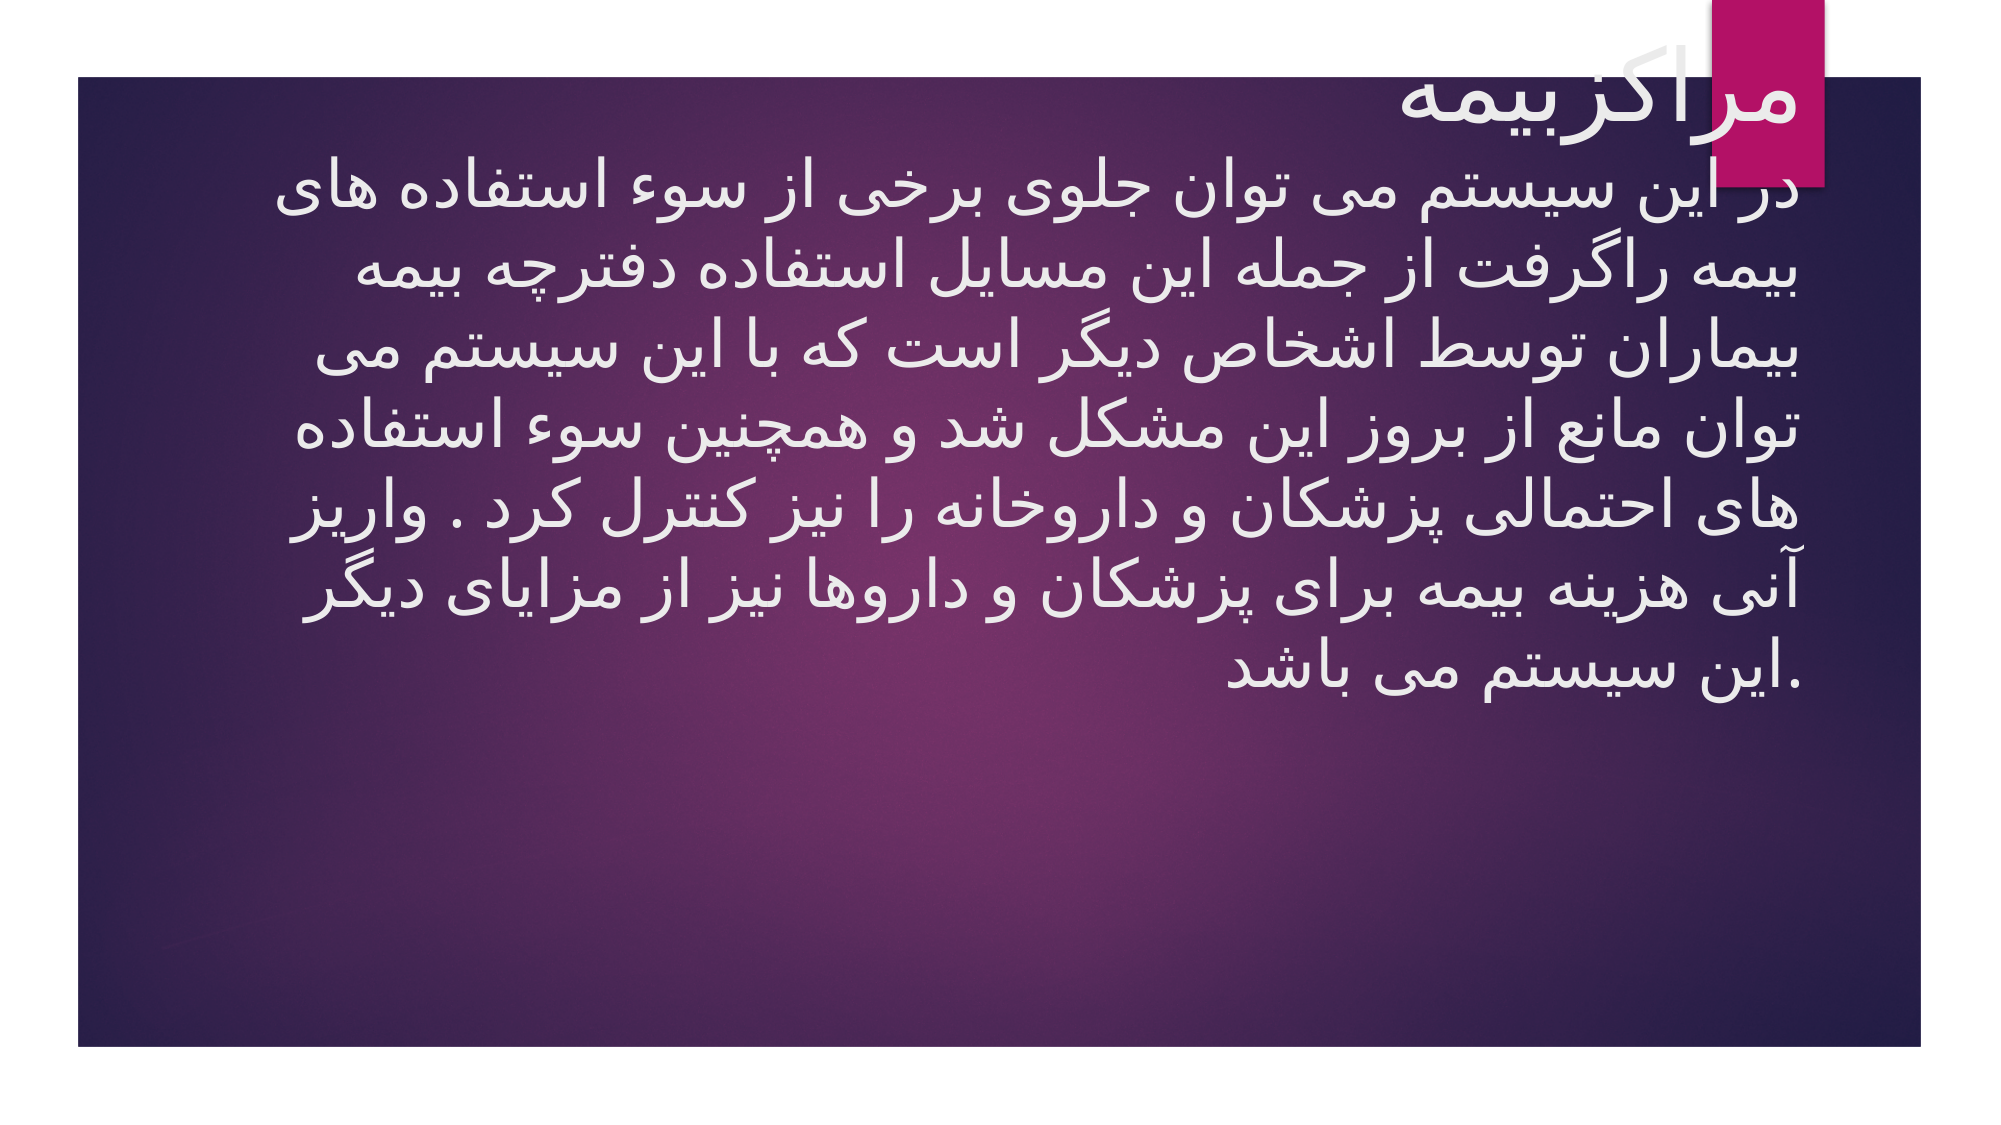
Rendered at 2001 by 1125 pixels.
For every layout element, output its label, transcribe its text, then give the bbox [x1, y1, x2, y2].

title مراکزبیمه در این سیستم می توان جلوی برخی از سوء استفاده های بیمه راگرفت از جمله این مسایل استفاده دفترچه بیمه بیماران توسط اشخاص دیگر است که با این سیستم می توان مانع از بروز این مشکل شد و همچنین سوء استفاده های احتمالی پزشکان و داروخانه را نیز کنترل کرد . واریز آنی هزینه بیمه برای پزشکان و داروها نیز از مزایای دیگر این سیستم می باشد. [189, 169, 1819, 979]
